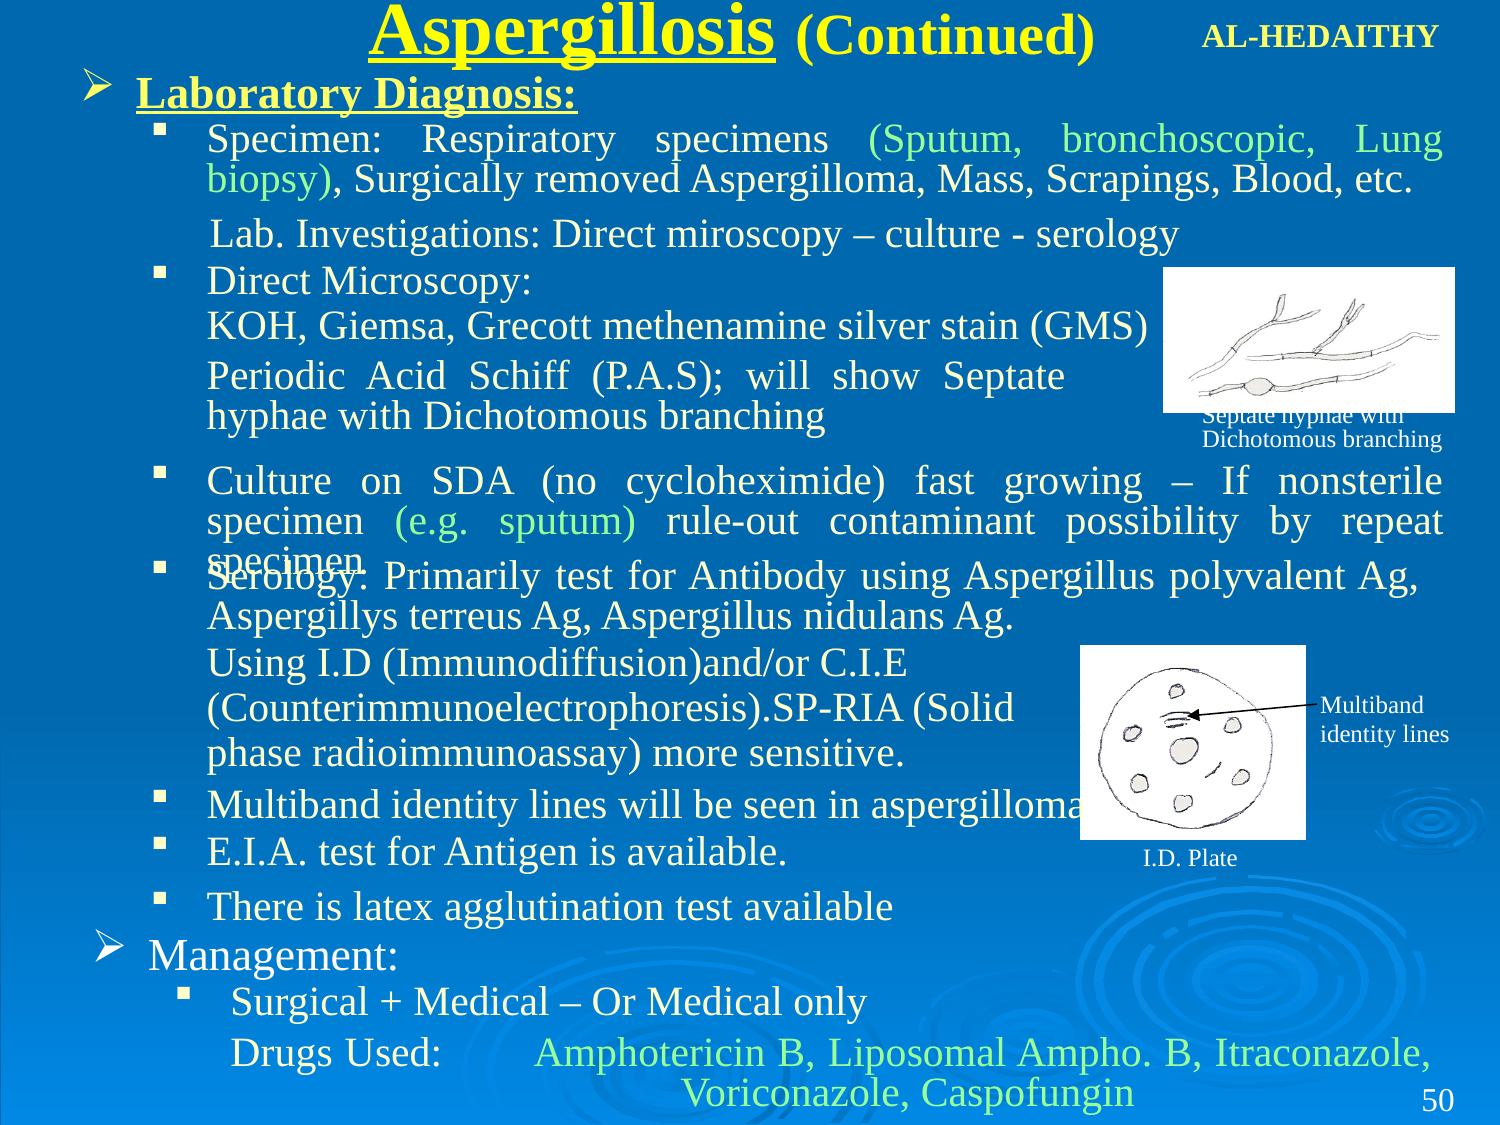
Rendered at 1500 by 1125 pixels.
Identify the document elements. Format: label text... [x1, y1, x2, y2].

text_box 50 [1370, 1070, 1500, 1125]
text_box AL-HEDAITHY [1186, 7, 1471, 62]
text_box Lab. Investigations: Direct miroscopy – culture - serology [194, 208, 1317, 263]
text_box Management: [76, 916, 1353, 987]
text_box E.I.A. test for Antigen is available. [135, 834, 987, 881]
text_box I.D. Plate [1128, 849, 1294, 879]
text_box Culture on SDA (no cycloheximide) fast growing – If nonsterile specimen (e.g. sputum) rule-out contaminant possibility by repeat specimen [135, 455, 1459, 590]
text_box Serology: Primarily test for Antibody using Aspergillus polyvalent Ag, Aspergillys terreus Ag, Aspergillus nidulans Ag. [135, 550, 1436, 646]
text_box There is latex agglutination test available [135, 881, 1258, 916]
text_box Septate hyphae with Dichotomous branching [1187, 397, 1494, 460]
text_box Periodic Acid Schiff (P.A.S); will show Septate hyphae with Dichotomous branching [135, 349, 1081, 445]
text_box Specimen: Respiratory specimens (Sputum, bronchoscopic, Lung biopsy), Surgically removed Aspergilloma, Mass, Scrapings, Blood, etc. [135, 112, 1459, 208]
text_box KOH, Giemsa, Grecott methenamine silver stain (GMS) [135, 311, 1158, 356]
text_box Aspergillosis (Continued) [242, 0, 1223, 55]
text_box Laboratory Diagnosis: [64, 55, 1341, 126]
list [1080, 645, 1306, 840]
text_box Direct Microscopy: [135, 255, 1176, 311]
text_box Surgical + Medical – Or Medical only [159, 976, 1282, 1027]
text_box Using I.D (Immunodiffusion)and/or C.I.E (Counterimmunoelectrophoresis).SP-RIA (Solid phase radioimmunoassay) more sensitive. [135, 633, 1057, 778]
text_box Drugs Used: Amphotericin B, Liposomal Ampho. B, Itraconazole, Voriconazole, Caspofungin [159, 1027, 1447, 1122]
text_box Multiband identity lines will be seen in aspergilloma [135, 778, 1075, 834]
text_box Multiband identity lines [1310, 680, 1471, 756]
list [1163, 266, 1456, 413]
